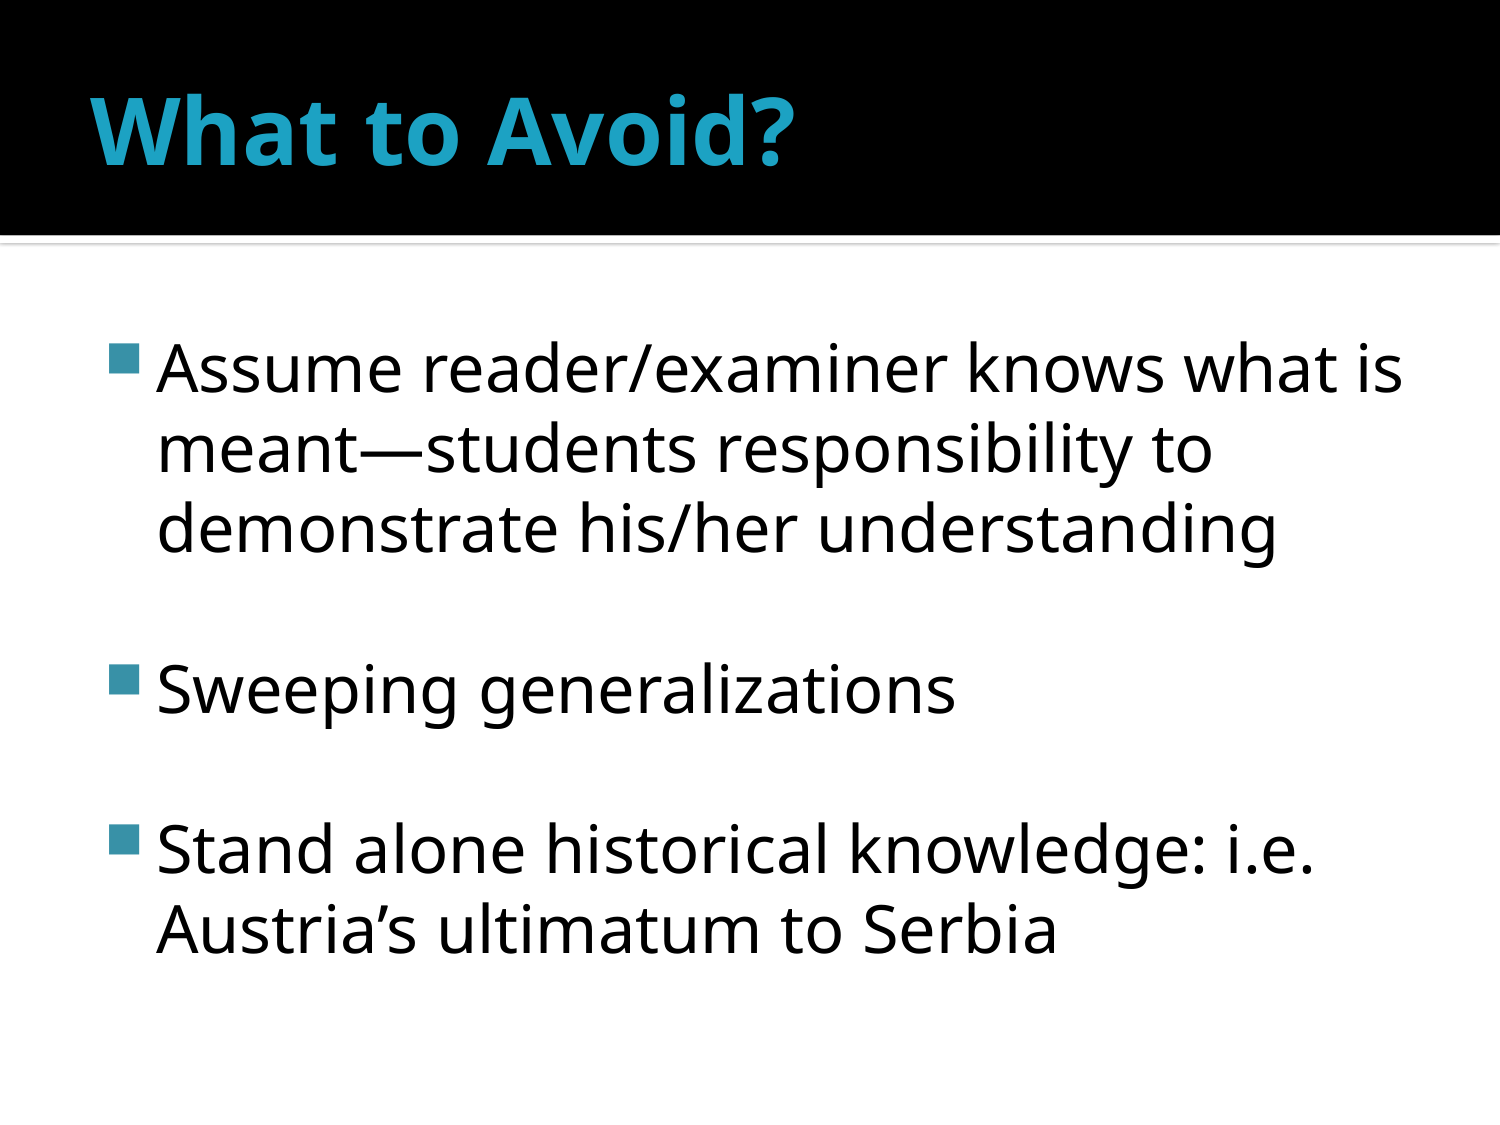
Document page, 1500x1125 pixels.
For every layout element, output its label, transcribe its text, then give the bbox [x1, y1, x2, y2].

title What to Avoid? [75, 25, 1425, 231]
list Assume reader/examiner knows what is meant—students responsibility to demonstrate his/her understanding Sweeping generalizations Stand alone historical knowledge: i.e. Austria’s ultimatum to Serbia [75, 231, 1425, 1125]
